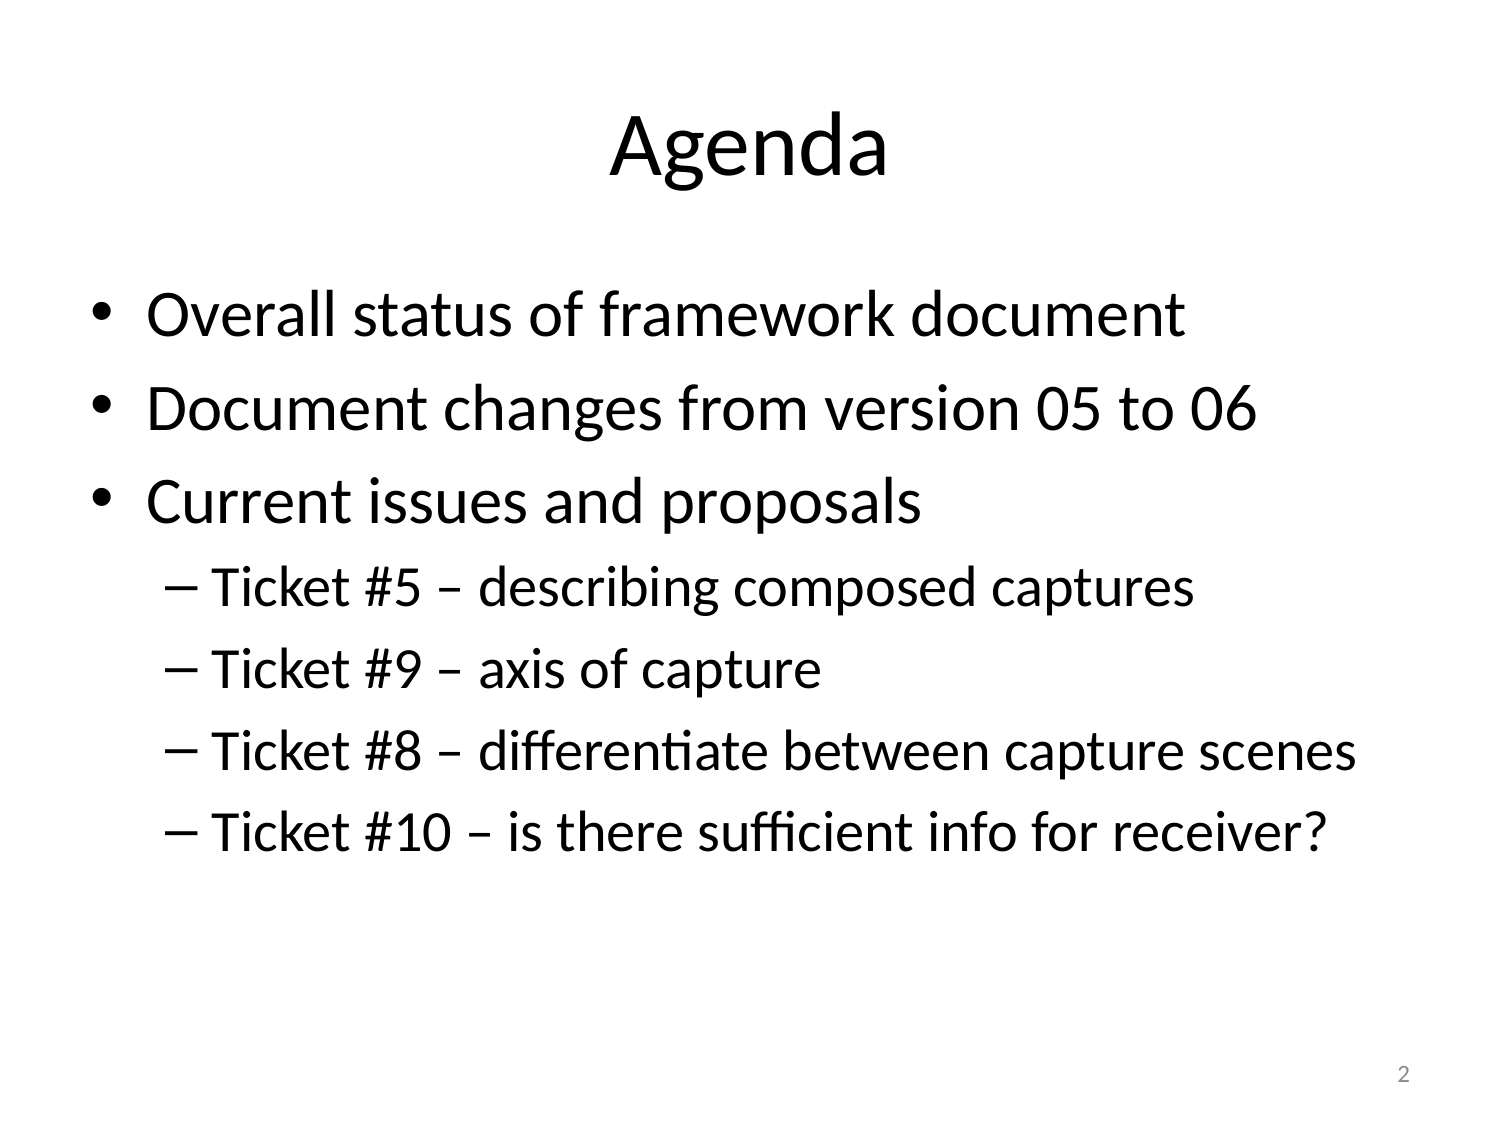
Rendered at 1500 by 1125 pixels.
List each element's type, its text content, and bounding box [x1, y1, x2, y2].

list Overall status of framework document Document changes from version 05 to 06 Current issues and proposals Ticket #5 – describing composed captures Ticket #9 – axis of capture Ticket #8 – differentiate between capture scenes Ticket #10 – is there sufficient info for receiver? [75, 262, 1425, 1005]
title Agenda [75, 45, 1425, 233]
slide_number 2 [1074, 1042, 1425, 1103]
